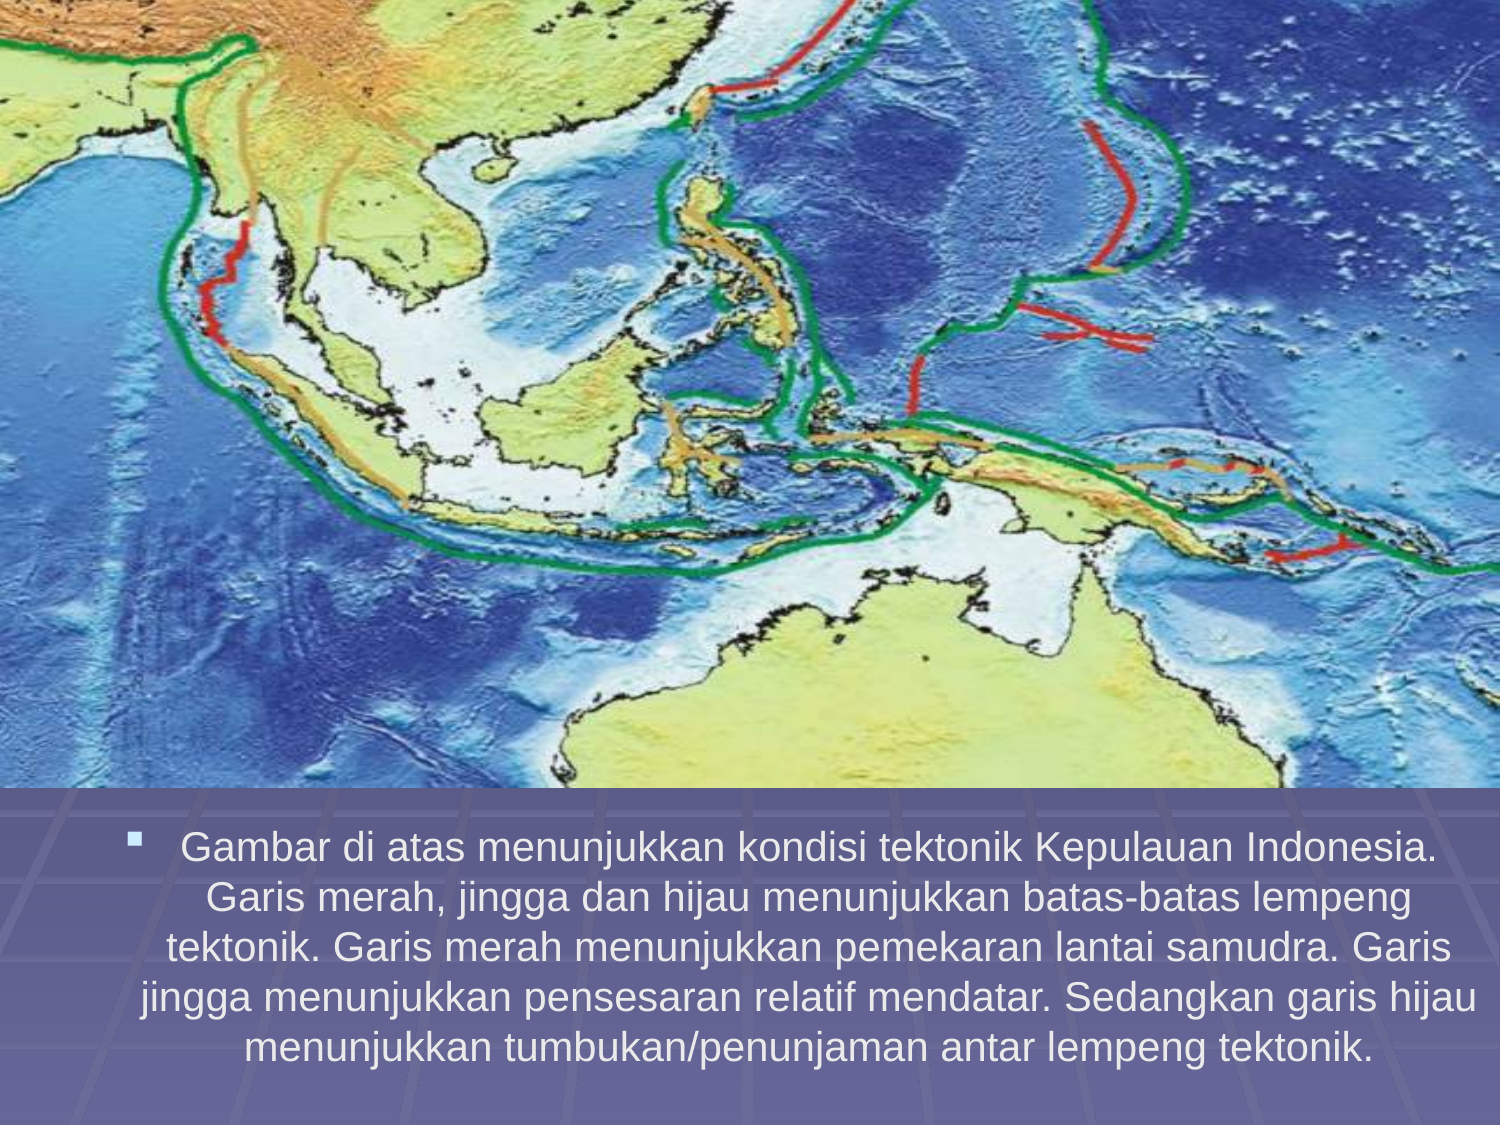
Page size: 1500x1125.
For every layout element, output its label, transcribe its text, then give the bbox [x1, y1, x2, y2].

picture [0, 0, 1500, 788]
list Gambar di atas menunjukkan kondisi tektonik Kepulauan Indonesia. Garis merah, jingga dan hijau menunjukkan batas-batas lempeng tektonik. Garis merah menunjukkan pemekaran lantai samudra. Garis jingga menunjukkan pensesaran relatif mendatar. Sedangkan garis hijau menunjukkan tumbukan/penunjaman antar lempeng tektonik. [62, 812, 1500, 1125]
